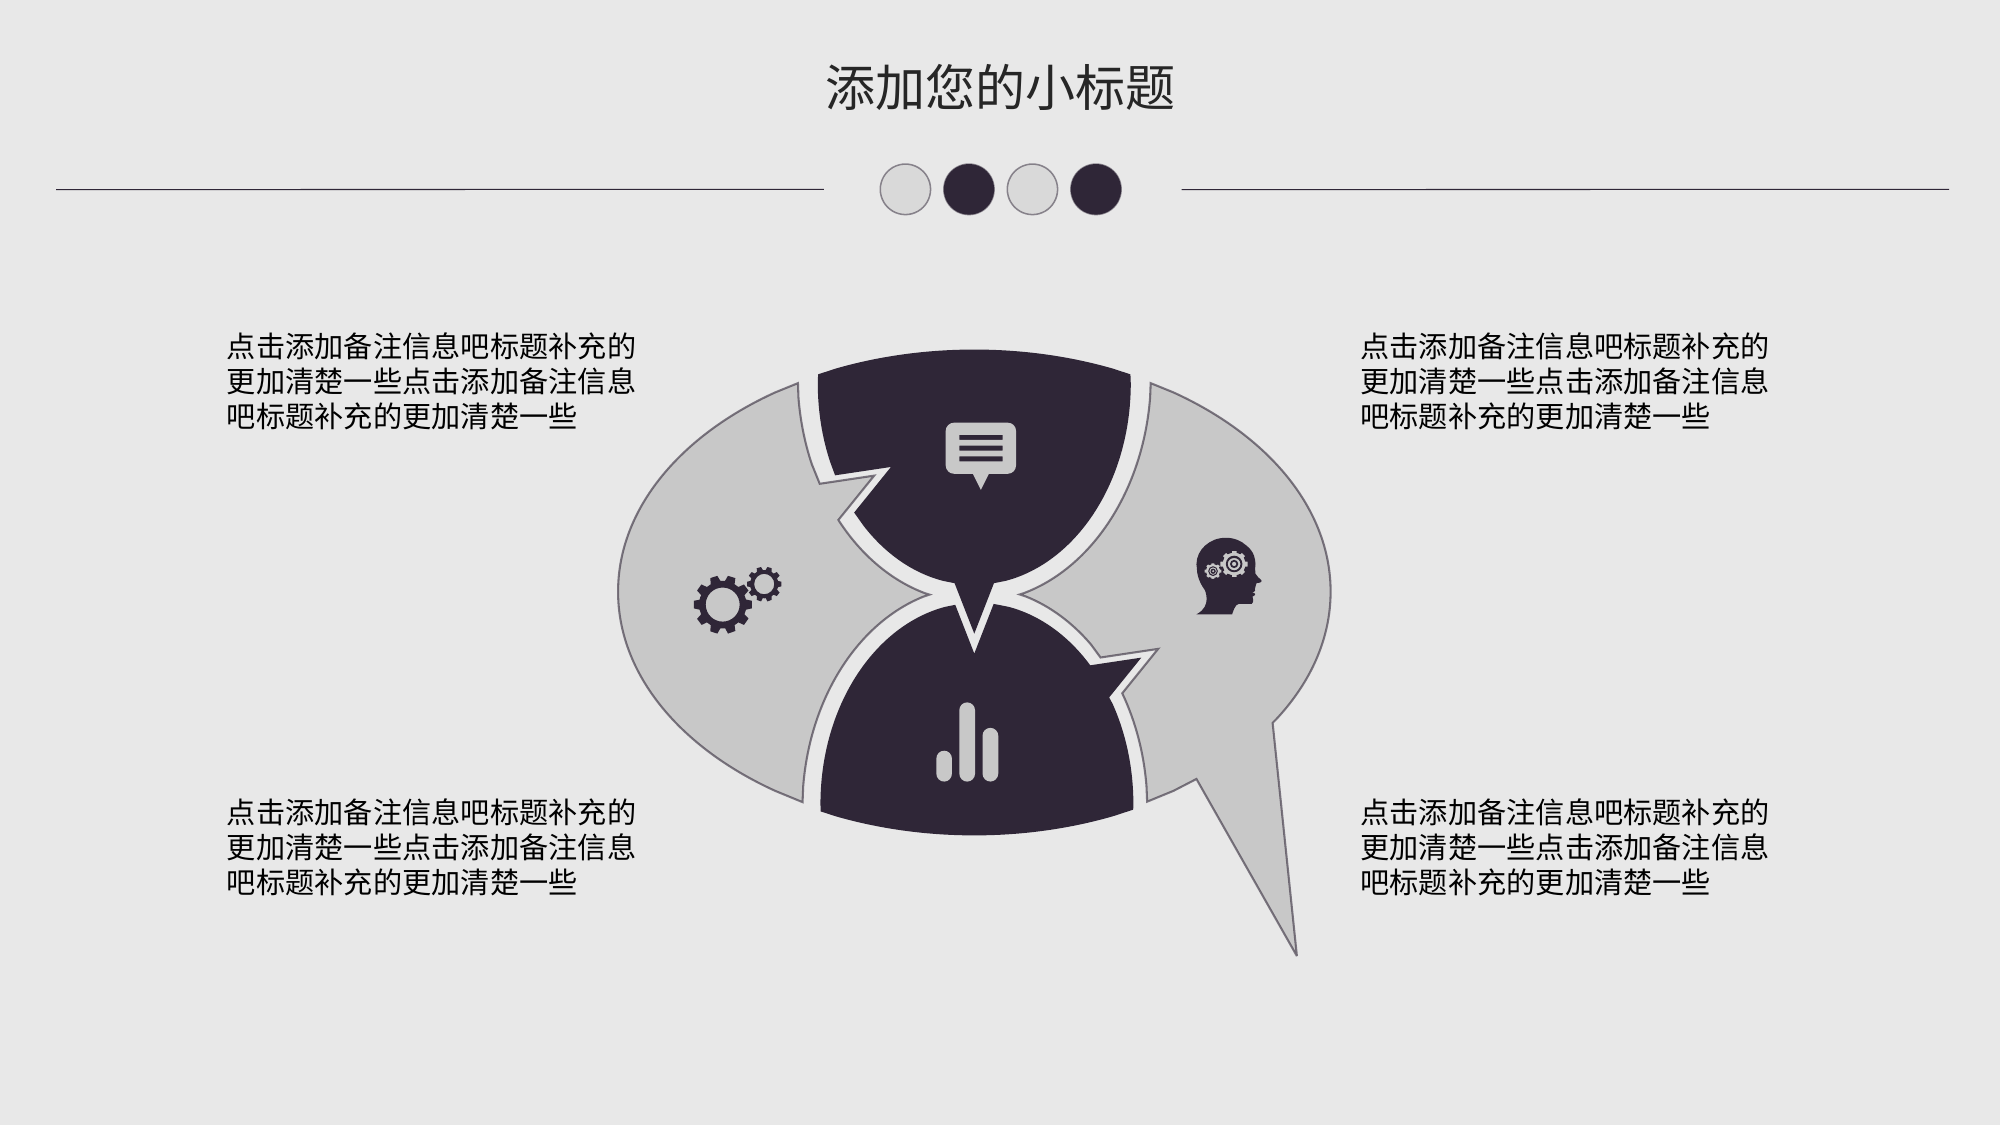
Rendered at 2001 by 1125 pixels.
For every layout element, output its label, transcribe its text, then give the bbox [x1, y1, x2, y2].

text_box 点击添加备注信息吧标题补充的更加清楚一些点击添加备注信息吧标题补充的更加清楚一些 [1345, 320, 1805, 503]
text_box [1019, 383, 1331, 957]
text_box 点击添加备注信息吧标题补充的更加清楚一些点击添加备注信息吧标题补充的更加清楚一些 [1345, 787, 1805, 997]
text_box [936, 702, 999, 782]
text_box [817, 349, 1131, 634]
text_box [945, 422, 1017, 490]
text_box [618, 383, 930, 803]
text_box 点击添加备注信息吧标题补充的更加清楚一些点击添加备注信息吧标题补充的更加清楚一些 [212, 787, 662, 997]
text_box 点击添加备注信息吧标题补充的更加清楚一些点击添加备注信息吧标题补充的更加清楚一些 [212, 320, 678, 503]
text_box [693, 566, 782, 634]
text_box 添加您的小标题 [810, 49, 1190, 124]
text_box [1196, 537, 1265, 615]
text_box [820, 603, 1142, 836]
